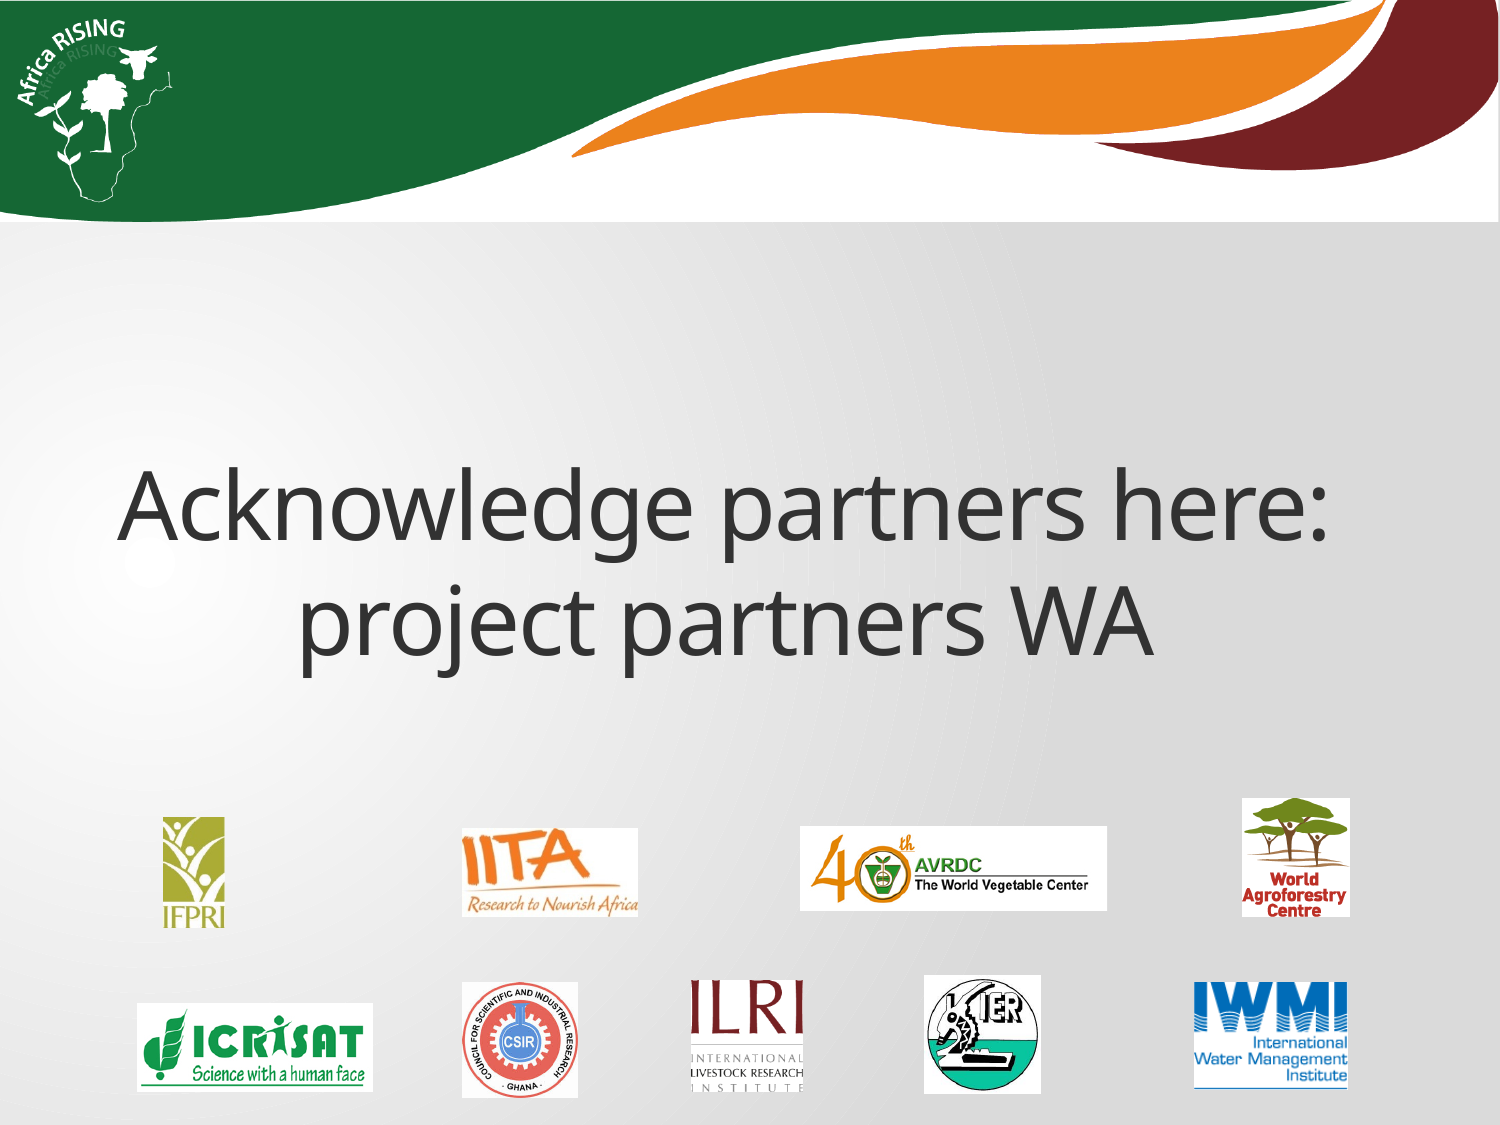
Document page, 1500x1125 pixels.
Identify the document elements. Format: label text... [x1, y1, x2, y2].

title Acknowledge partners here: project partners WA [99, 437, 1350, 625]
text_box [136, 797, 1351, 1099]
picture [0, 0, 1499, 222]
